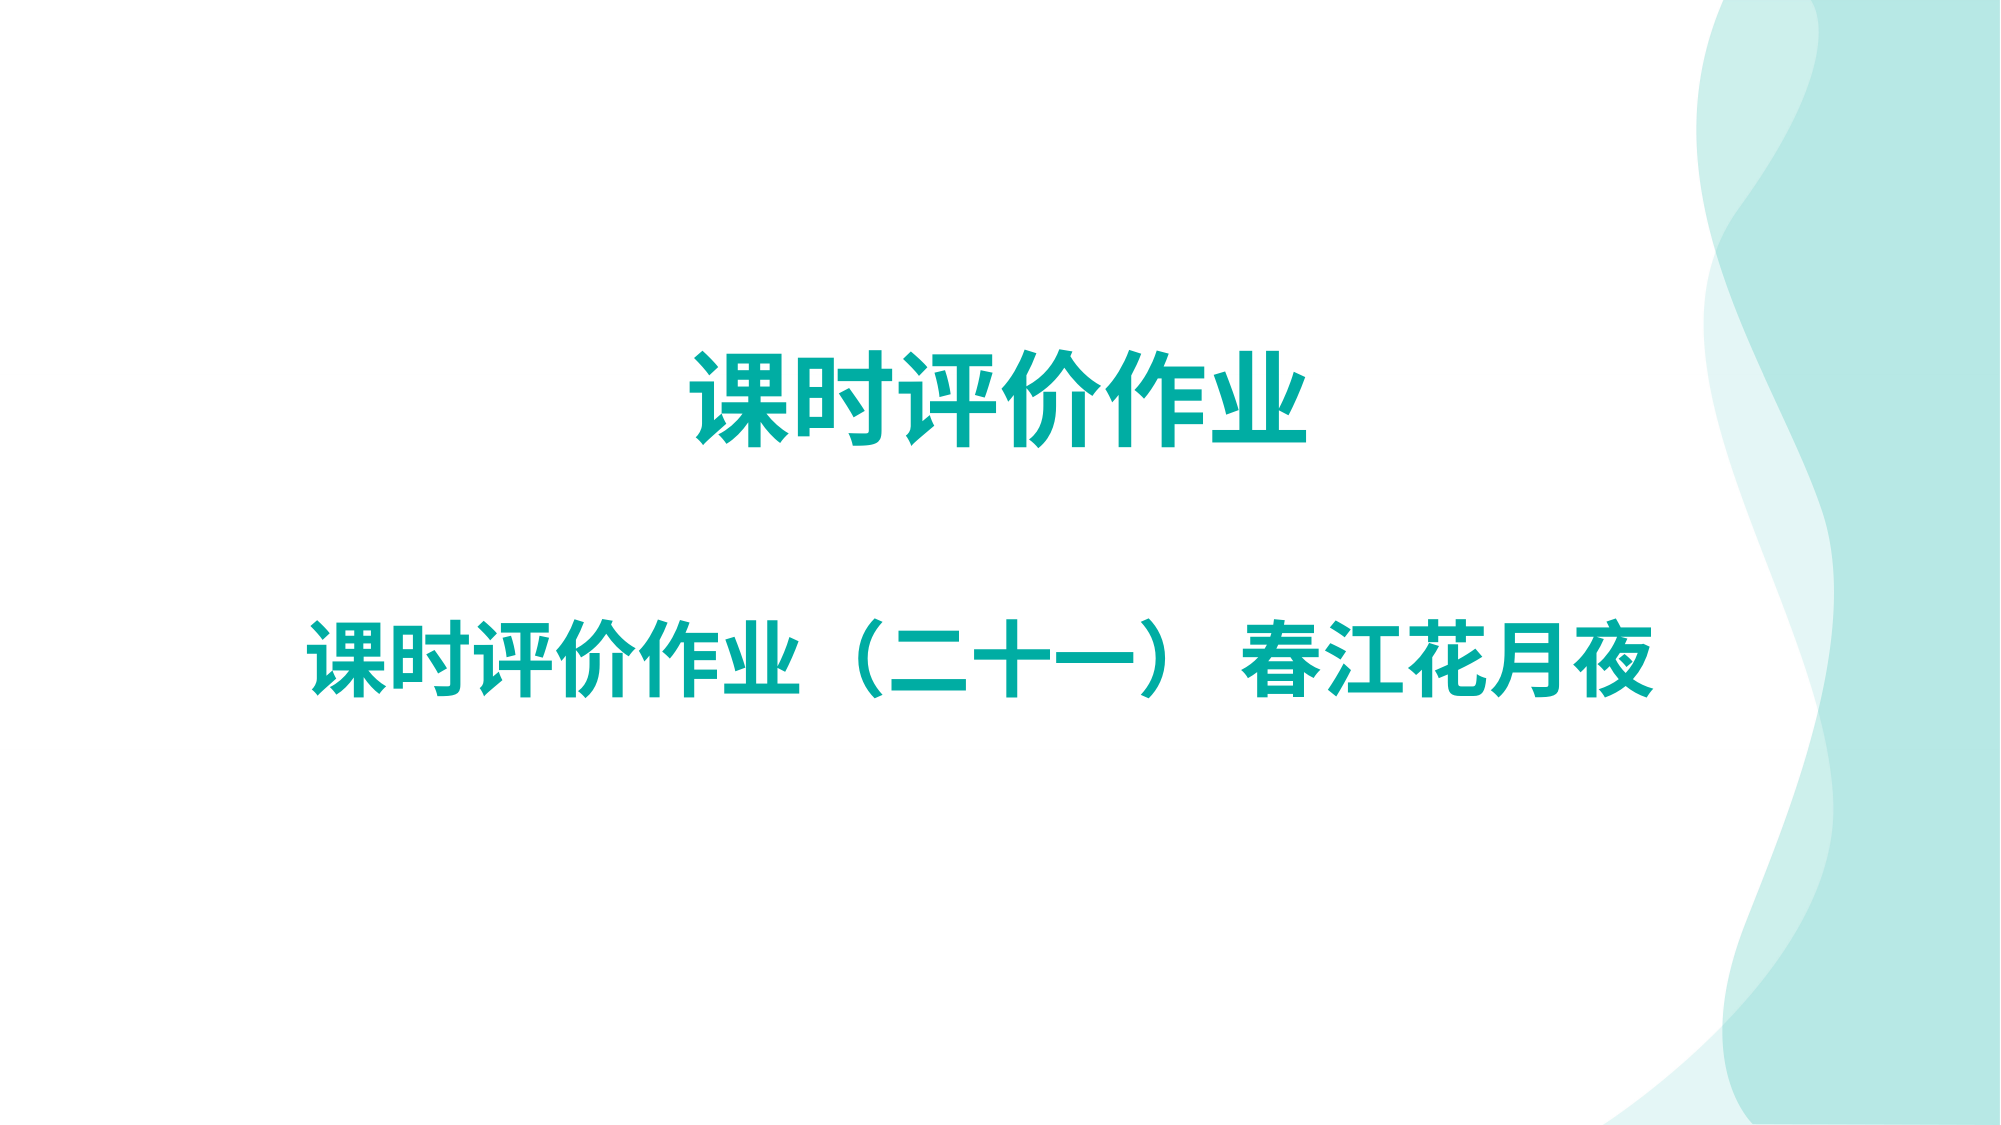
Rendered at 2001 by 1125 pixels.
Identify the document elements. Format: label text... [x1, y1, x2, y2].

text_box 课时评价作业 [0, 329, 2000, 461]
text_box 课时评价作业（二十一） 春江花月夜 [76, 602, 1884, 805]
picture [0, 461, 2000, 1125]
picture [0, 0, 2000, 329]
